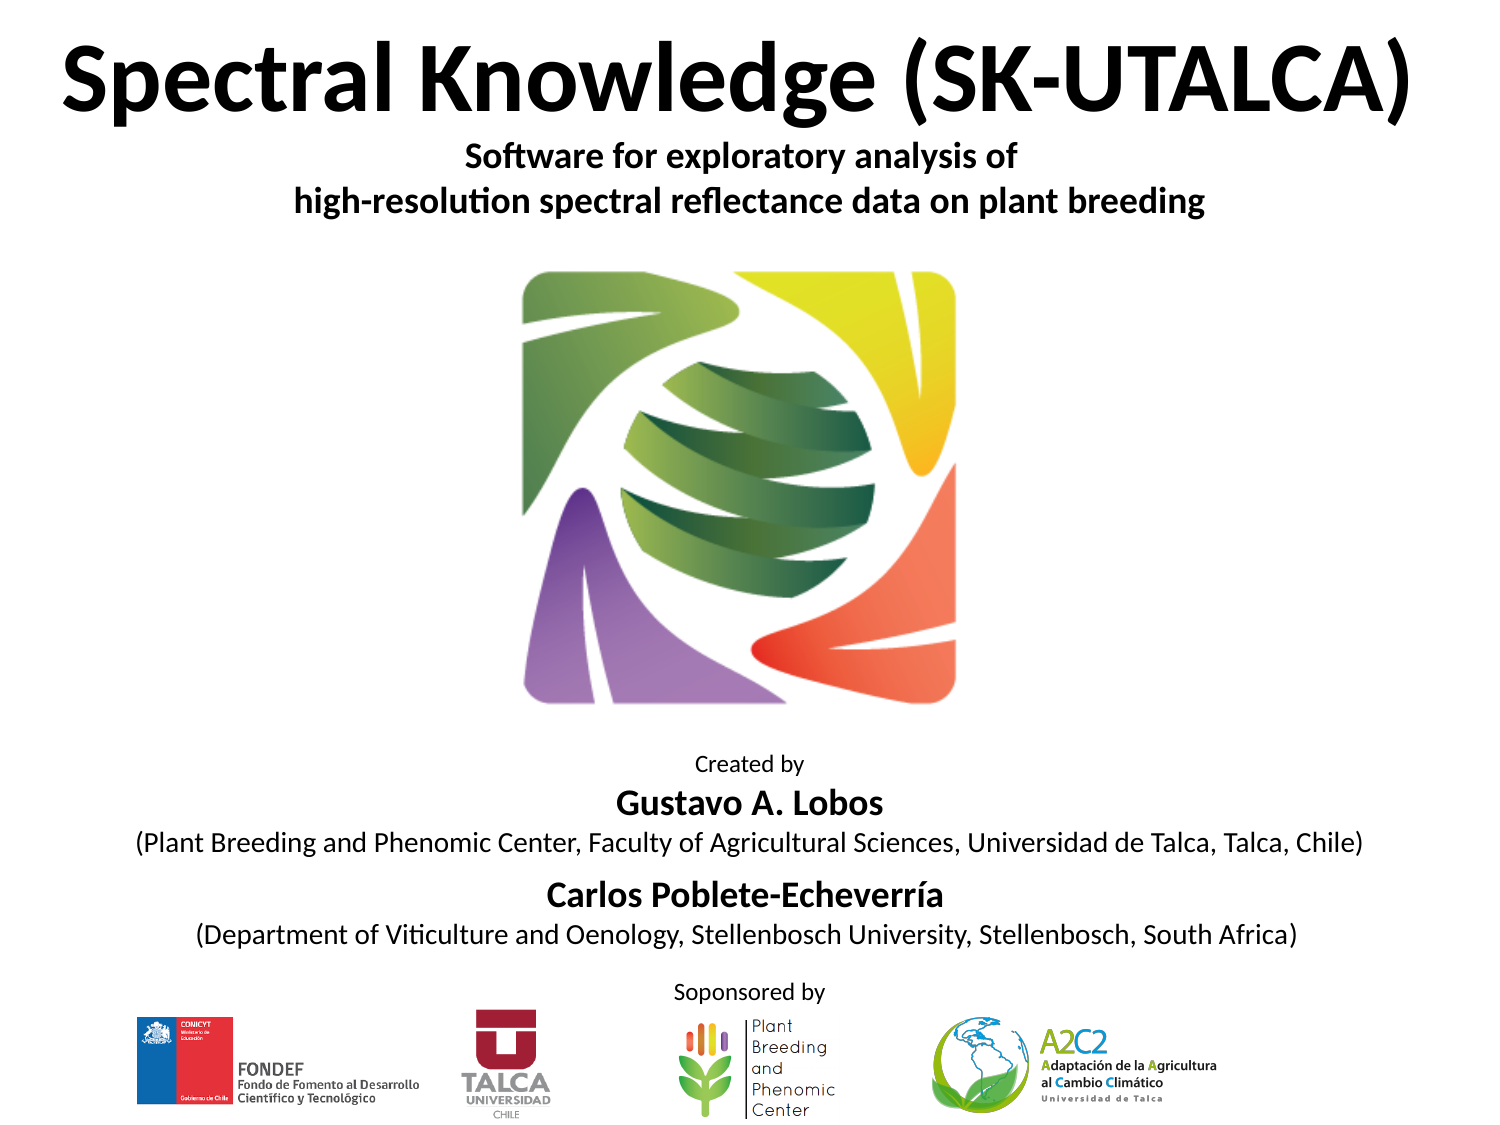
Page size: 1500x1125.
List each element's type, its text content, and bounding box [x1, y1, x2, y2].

picture [445, 1000, 557, 1125]
text_box Created by Gustavo A. Lobos (Plant Breeding and Phenomic Center, Faculty of Agricultural Sciences, Universidad de Talca, Talca, Chile) Carlos Poblete-Echeverría (Department of Viticulture and Oenology, Stellenbosch University, Stellenbosch, South Africa) Soponsored by [0, 740, 1500, 1093]
picture [493, 232, 966, 725]
picture [674, 1011, 841, 1125]
text_box Spectral Knowledge (SK-UTALCA) Software for exploratory analysis of high-resolution spectral reflectance data on plant breeding [0, 3, 1500, 274]
picture [137, 1017, 419, 1106]
picture [932, 1017, 1220, 1114]
